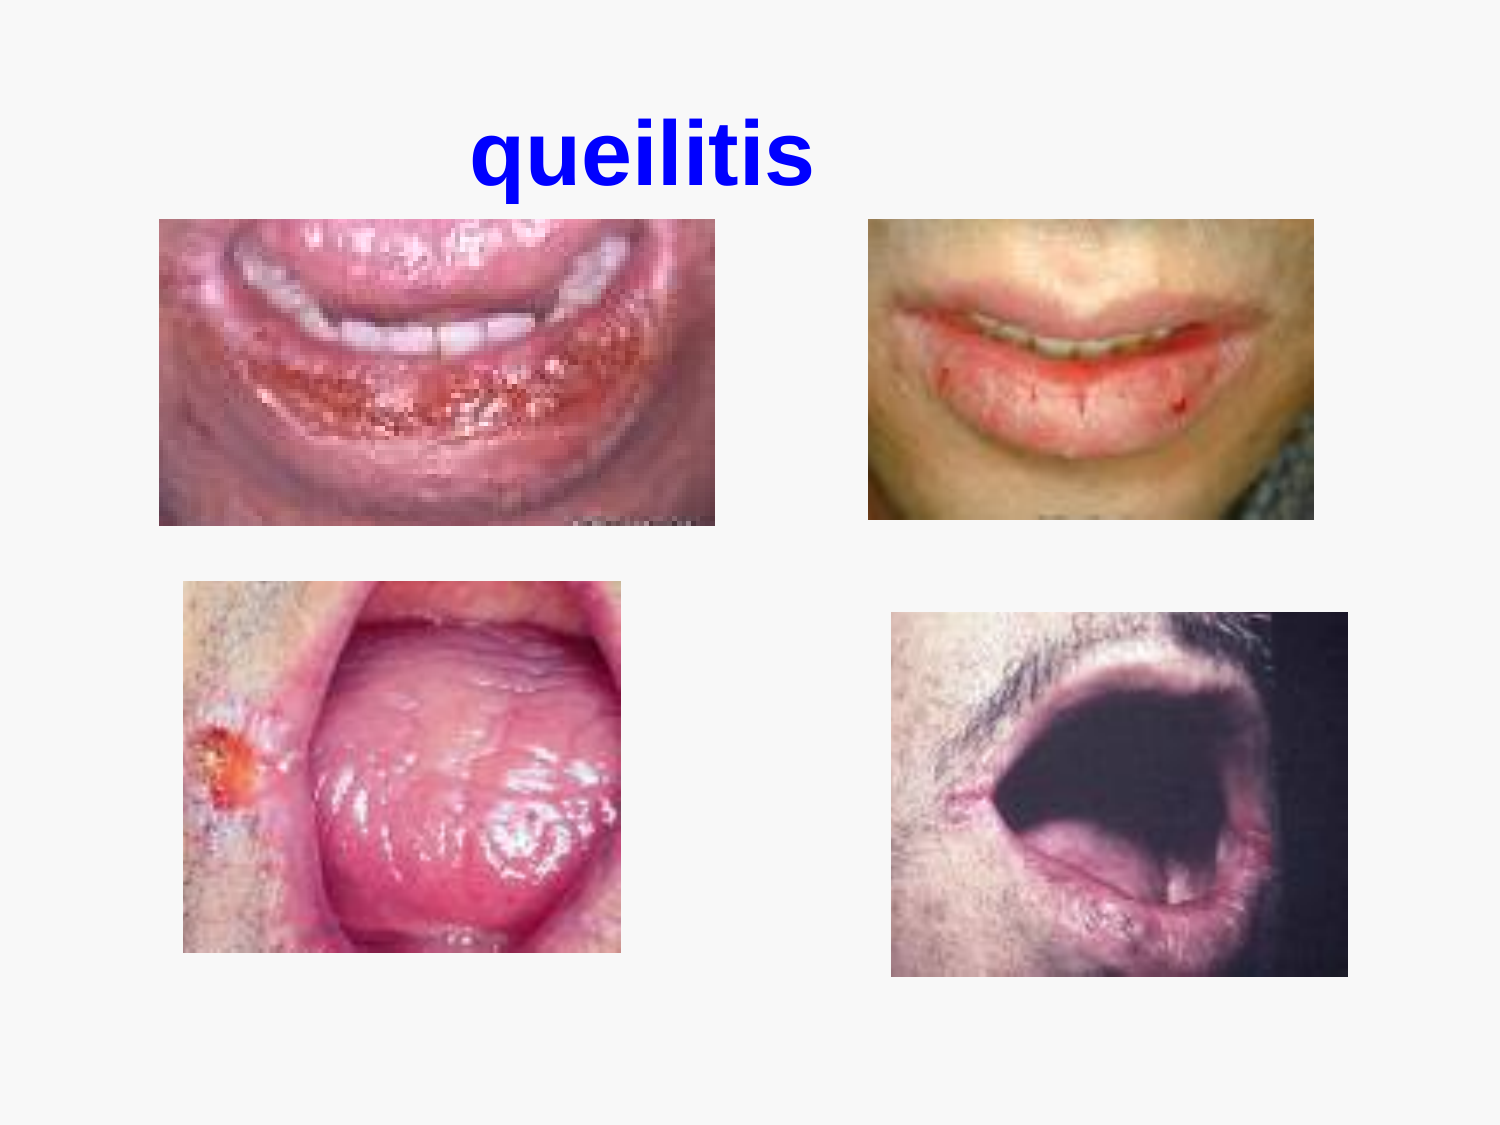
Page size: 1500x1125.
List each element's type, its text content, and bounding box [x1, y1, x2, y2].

picture [891, 612, 1348, 977]
picture [159, 219, 715, 526]
title queilitis [454, 54, 1022, 243]
picture [182, 581, 621, 953]
picture [867, 219, 1315, 520]
